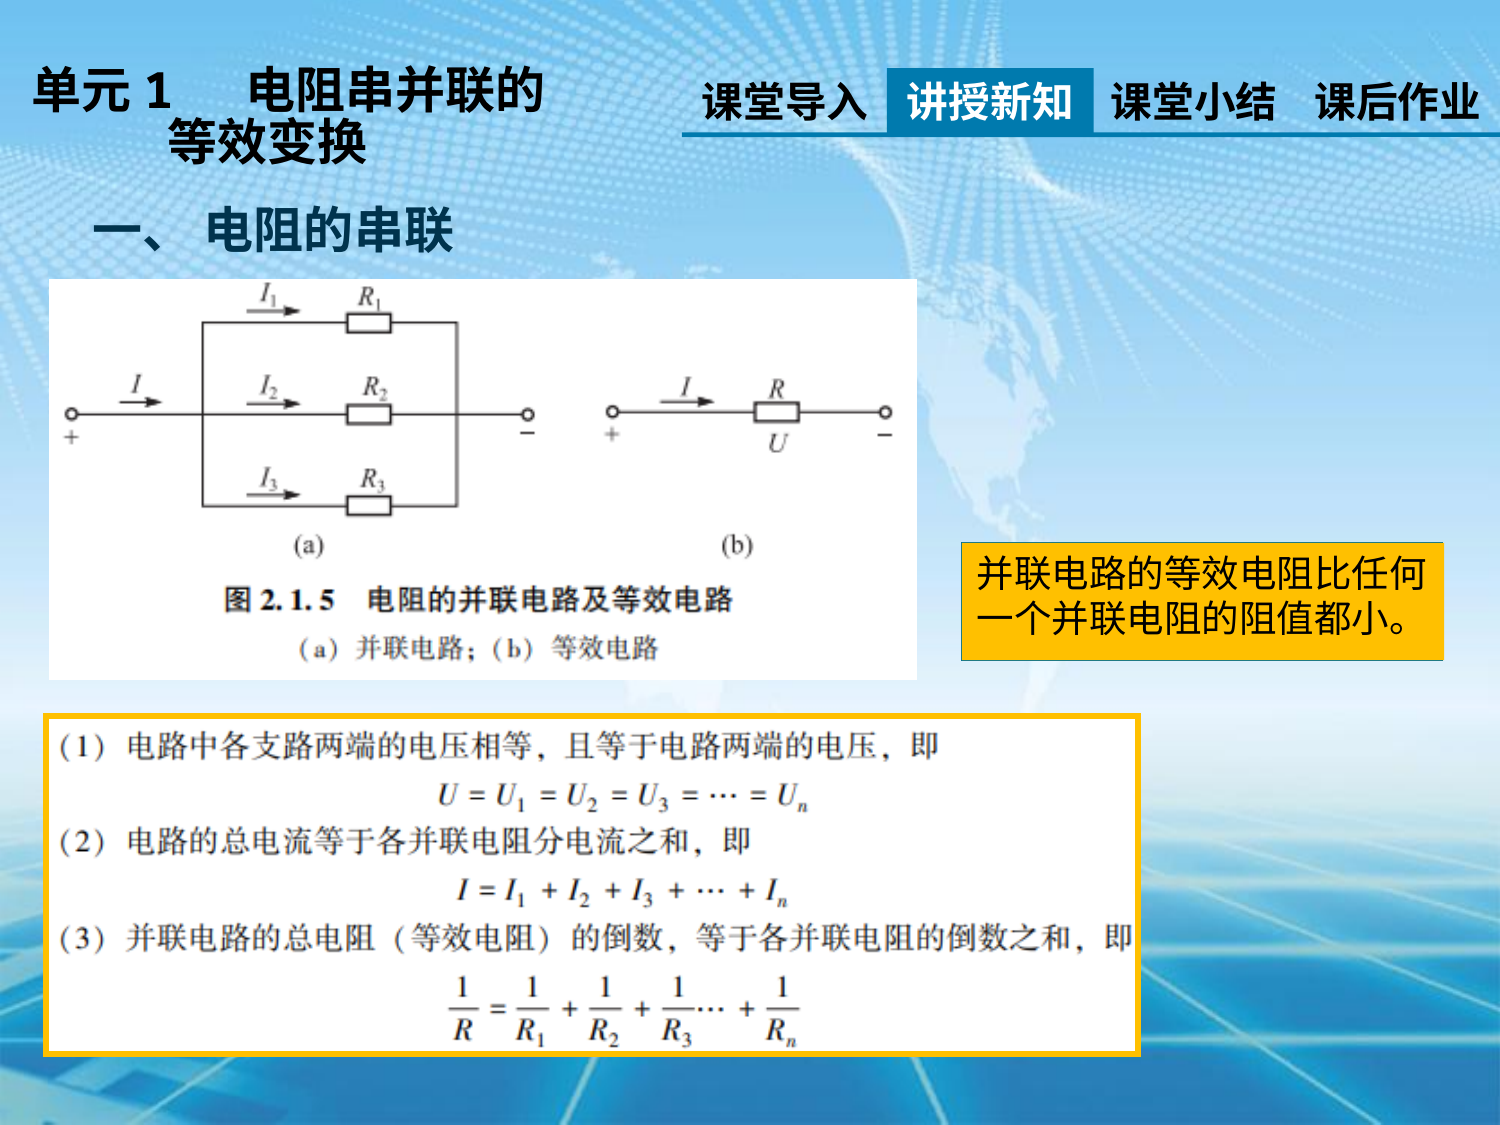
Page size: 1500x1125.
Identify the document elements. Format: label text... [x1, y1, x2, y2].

text_box 一、 电阻的串联 [19, 180, 528, 289]
picture [0, 0, 1500, 1125]
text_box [16, 59, 1500, 180]
text_box 并联电路的等效电阻比任何一个并联电阻的阻值都小。 [961, 542, 1445, 661]
